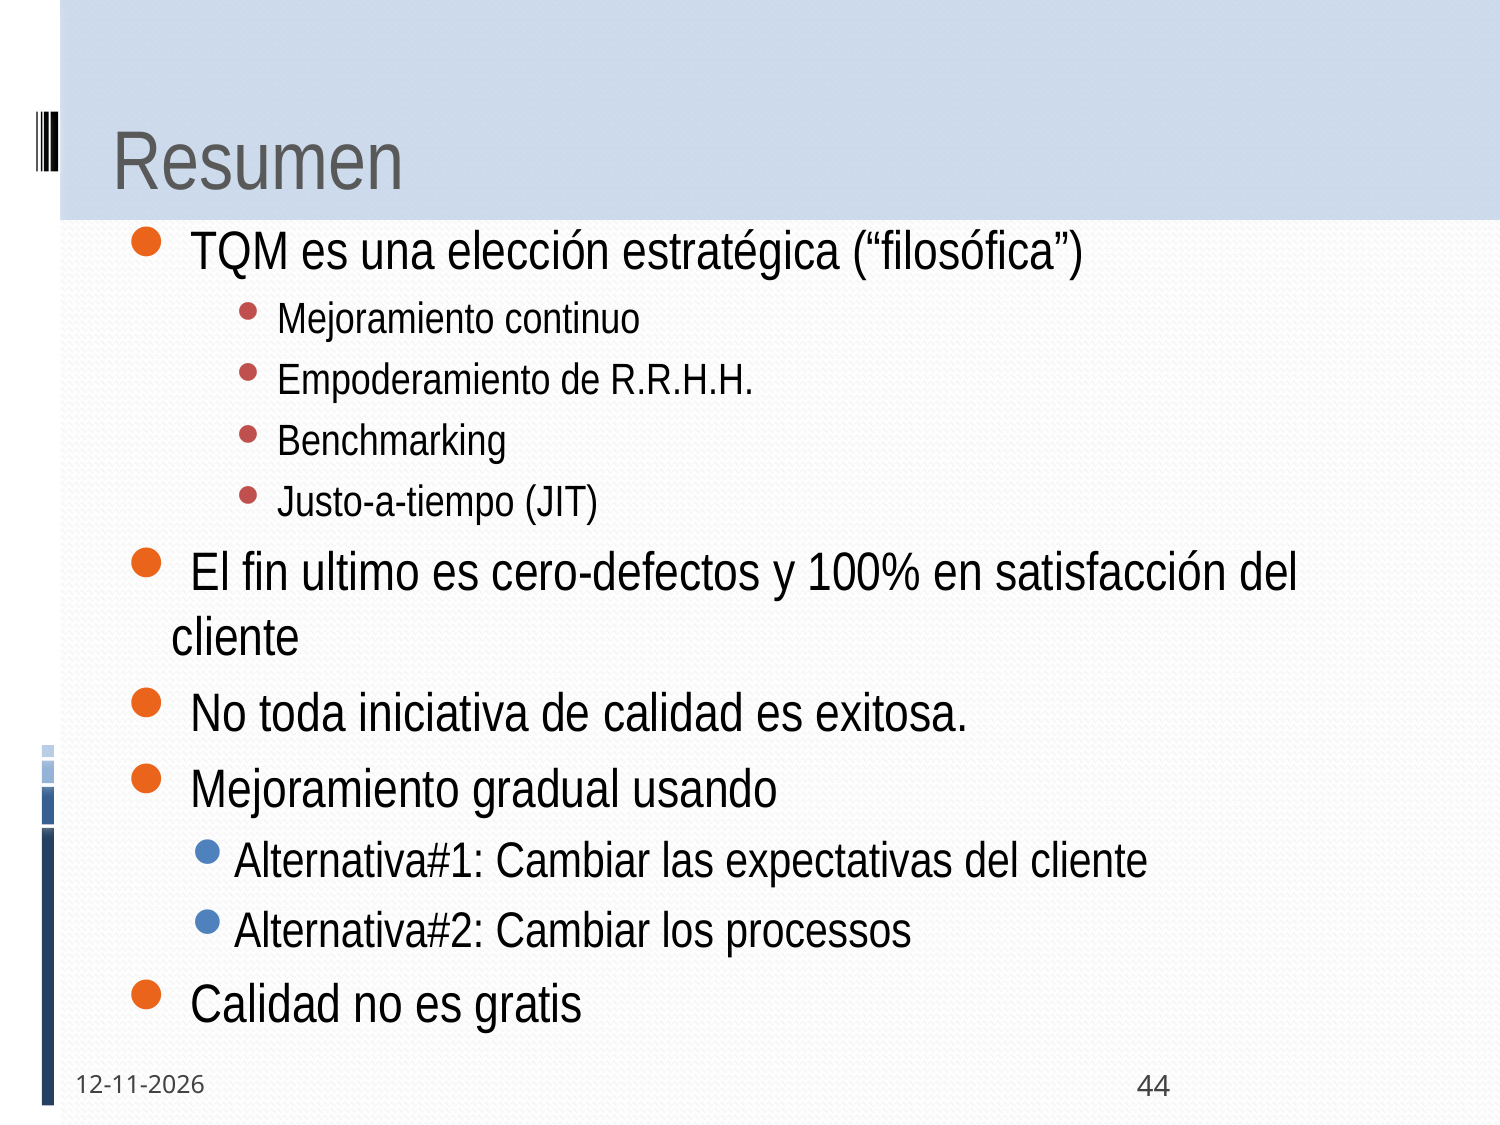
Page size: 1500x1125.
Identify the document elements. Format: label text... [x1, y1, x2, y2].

slide_number 44 [1045, 1046, 1171, 1107]
list TQM es una elección estratégica (“filosófica”) Mejoramiento continuo Empoderamiento de R.R.H.H. Benchmarking Justo-a-tiempo (JIT) El fin ultimo es cero-defectos y 100% en satisfacción del cliente No toda iniciativa de calidad es exitosa. Mejoramiento gradual usando Alternativa#1: Cambiar las expectativas del cliente Alternativa#2: Cambiar los processos Calidad no es gratis [111, 207, 1436, 1038]
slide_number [75, 1042, 243, 1103]
title Resumen [111, 18, 1436, 207]
